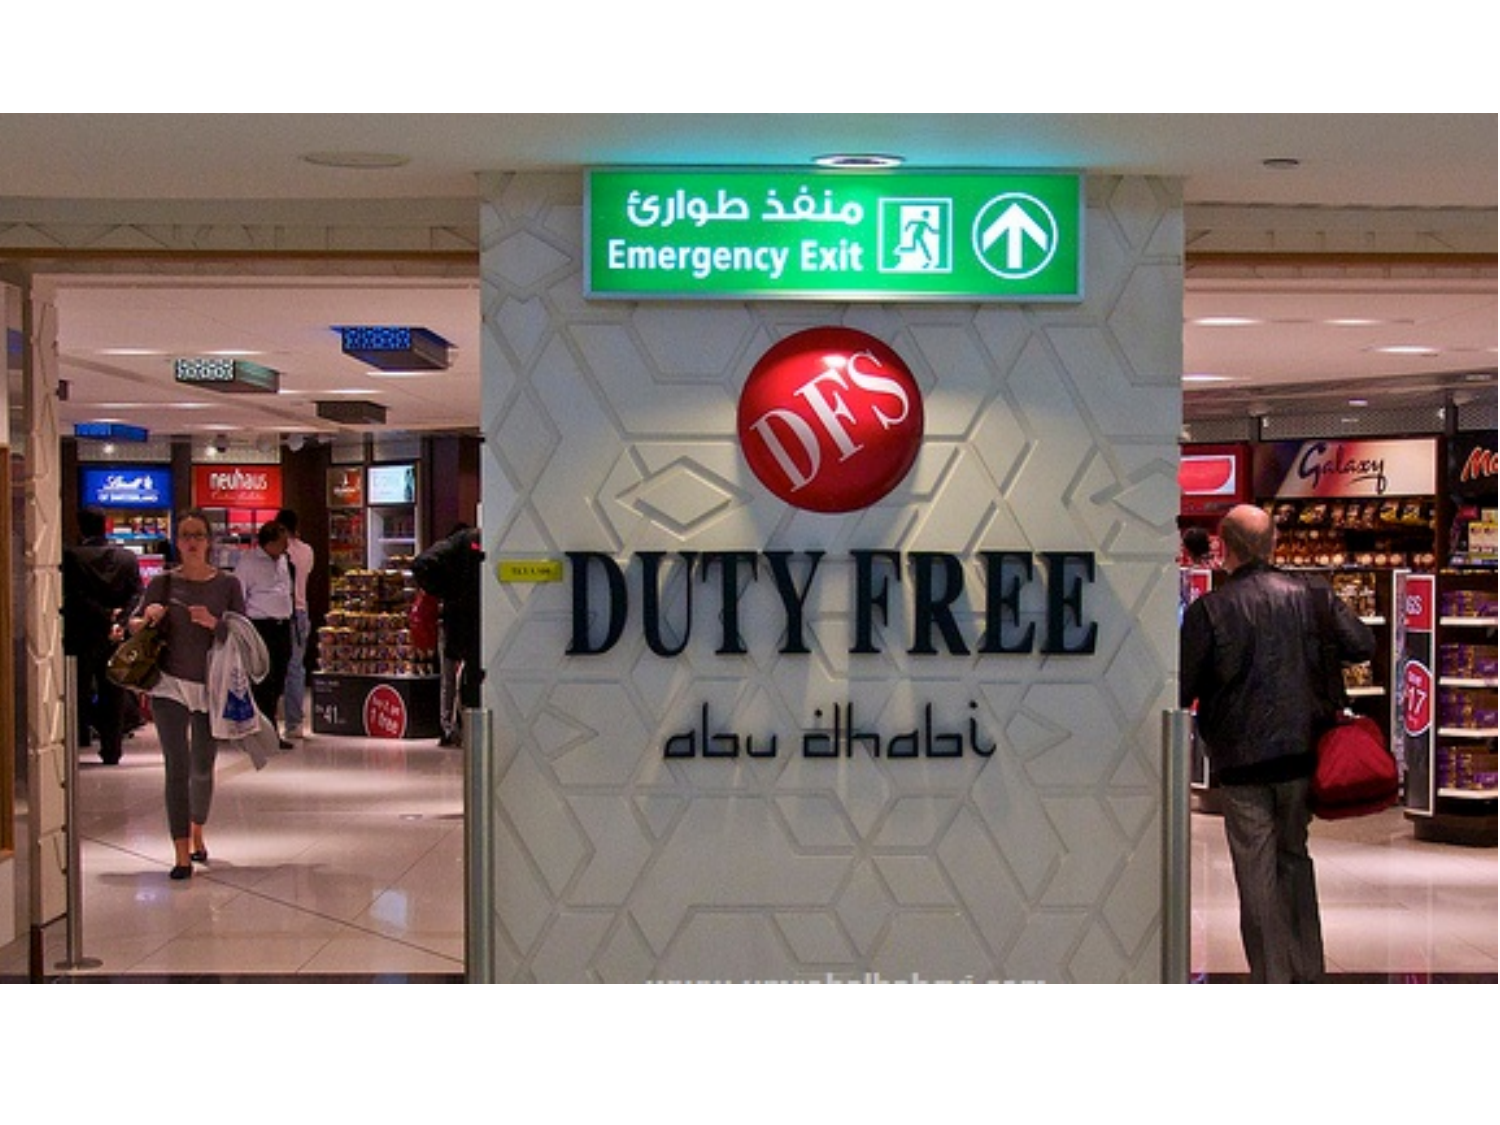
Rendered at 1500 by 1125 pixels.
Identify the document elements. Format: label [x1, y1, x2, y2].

picture [0, 113, 1499, 984]
